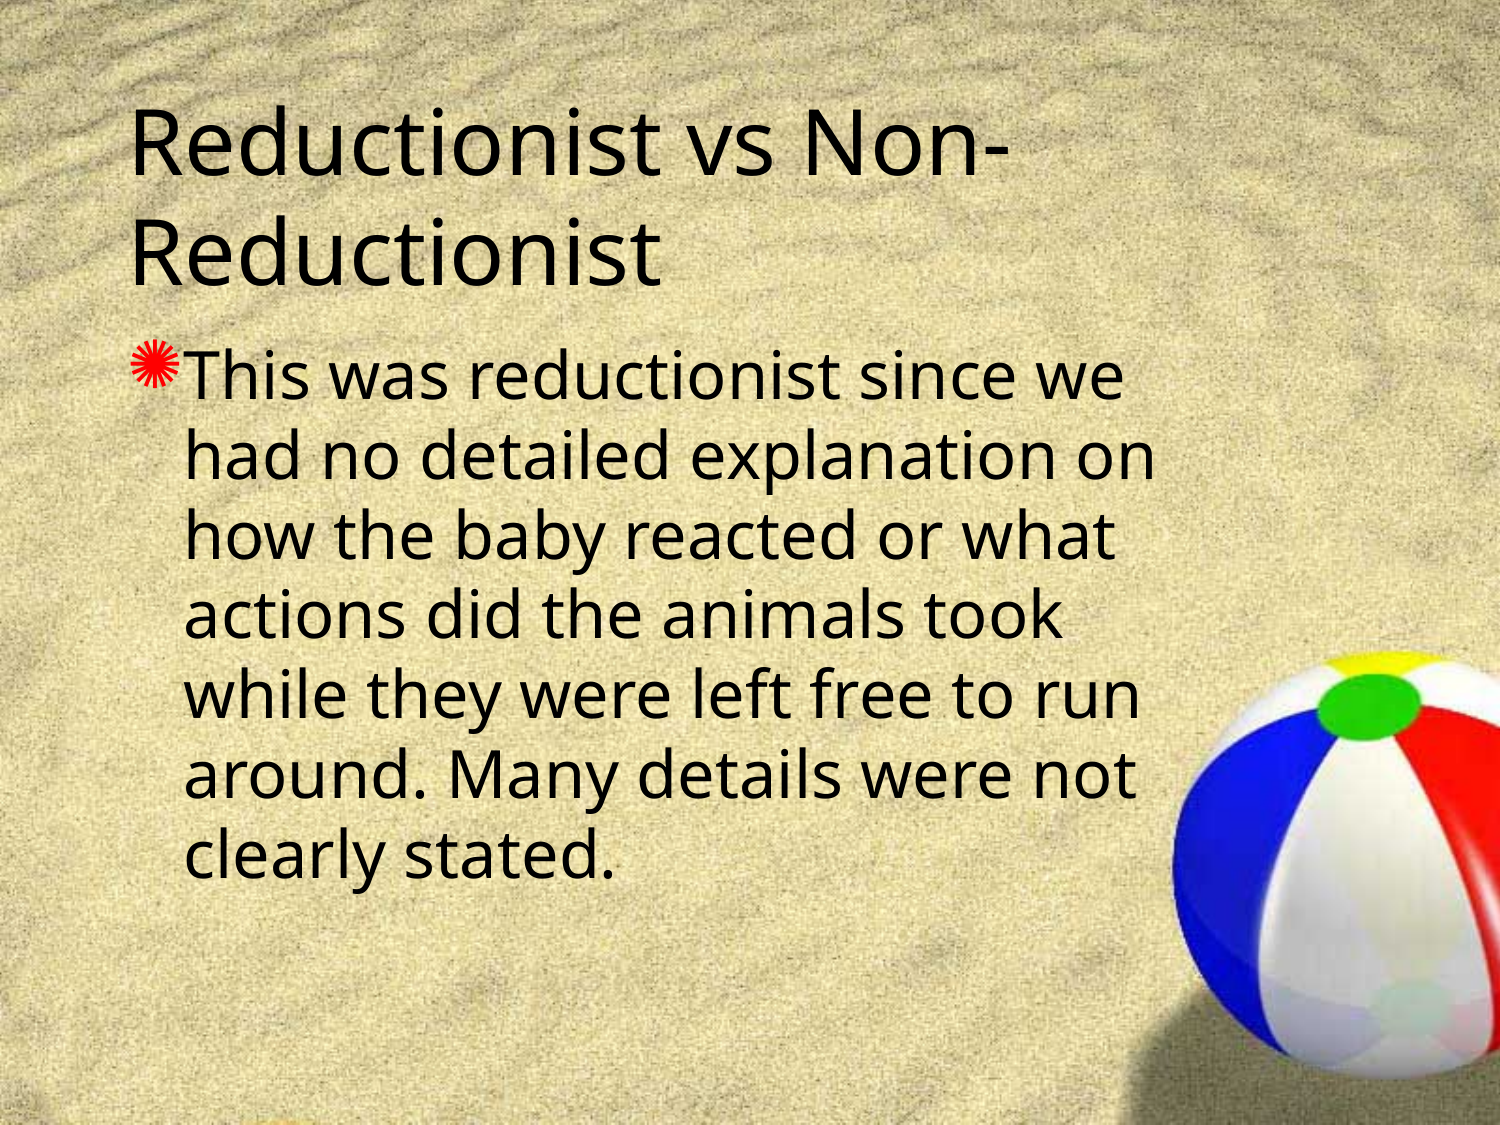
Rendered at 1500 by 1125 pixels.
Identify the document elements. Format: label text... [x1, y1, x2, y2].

title Reductionist vs Non-Reductionist [112, 99, 1388, 288]
list This was reductionist since we had no detailed explanation on how the baby reacted or what actions did the animals took while they were left free to run around. Many details were not clearly stated. [112, 324, 1213, 1001]
picture [0, 0, 1500, 1125]
